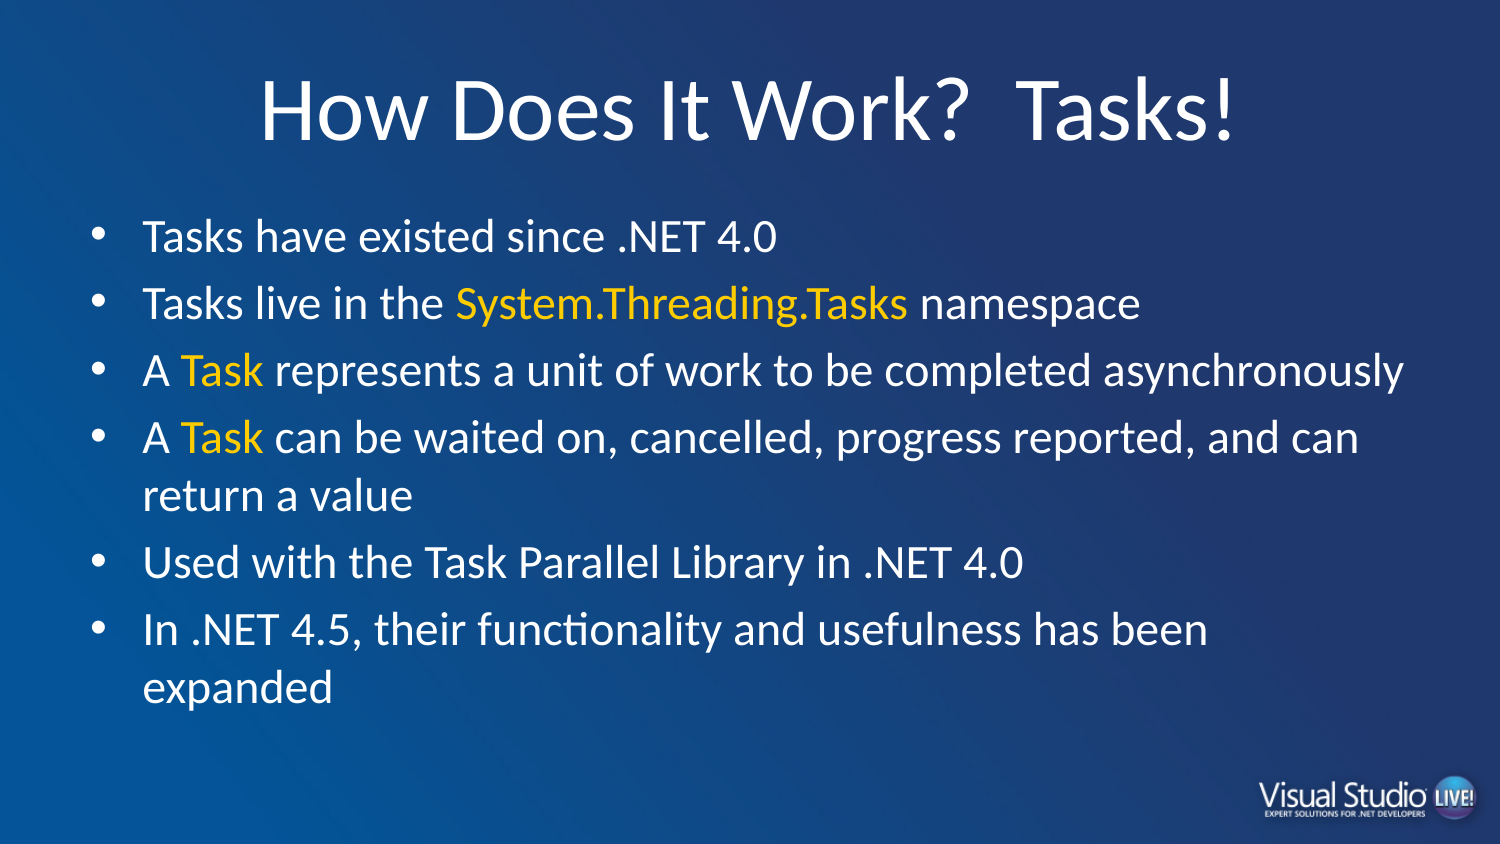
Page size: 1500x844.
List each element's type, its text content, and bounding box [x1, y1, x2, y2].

title How Does It Work? Tasks! [75, 33, 1425, 175]
picture [0, 0, 1500, 844]
list Tasks have existed since .NET 4.0 Tasks live in the System.Threading.Tasks namespace A Task represents a unit of work to be completed asynchronously A Task can be waited on, cancelled, progress reported, and can return a value Used with the Task Parallel Library in .NET 4.0 In .NET 4.5, their functionality and usefulness has been expanded [75, 196, 1425, 754]
